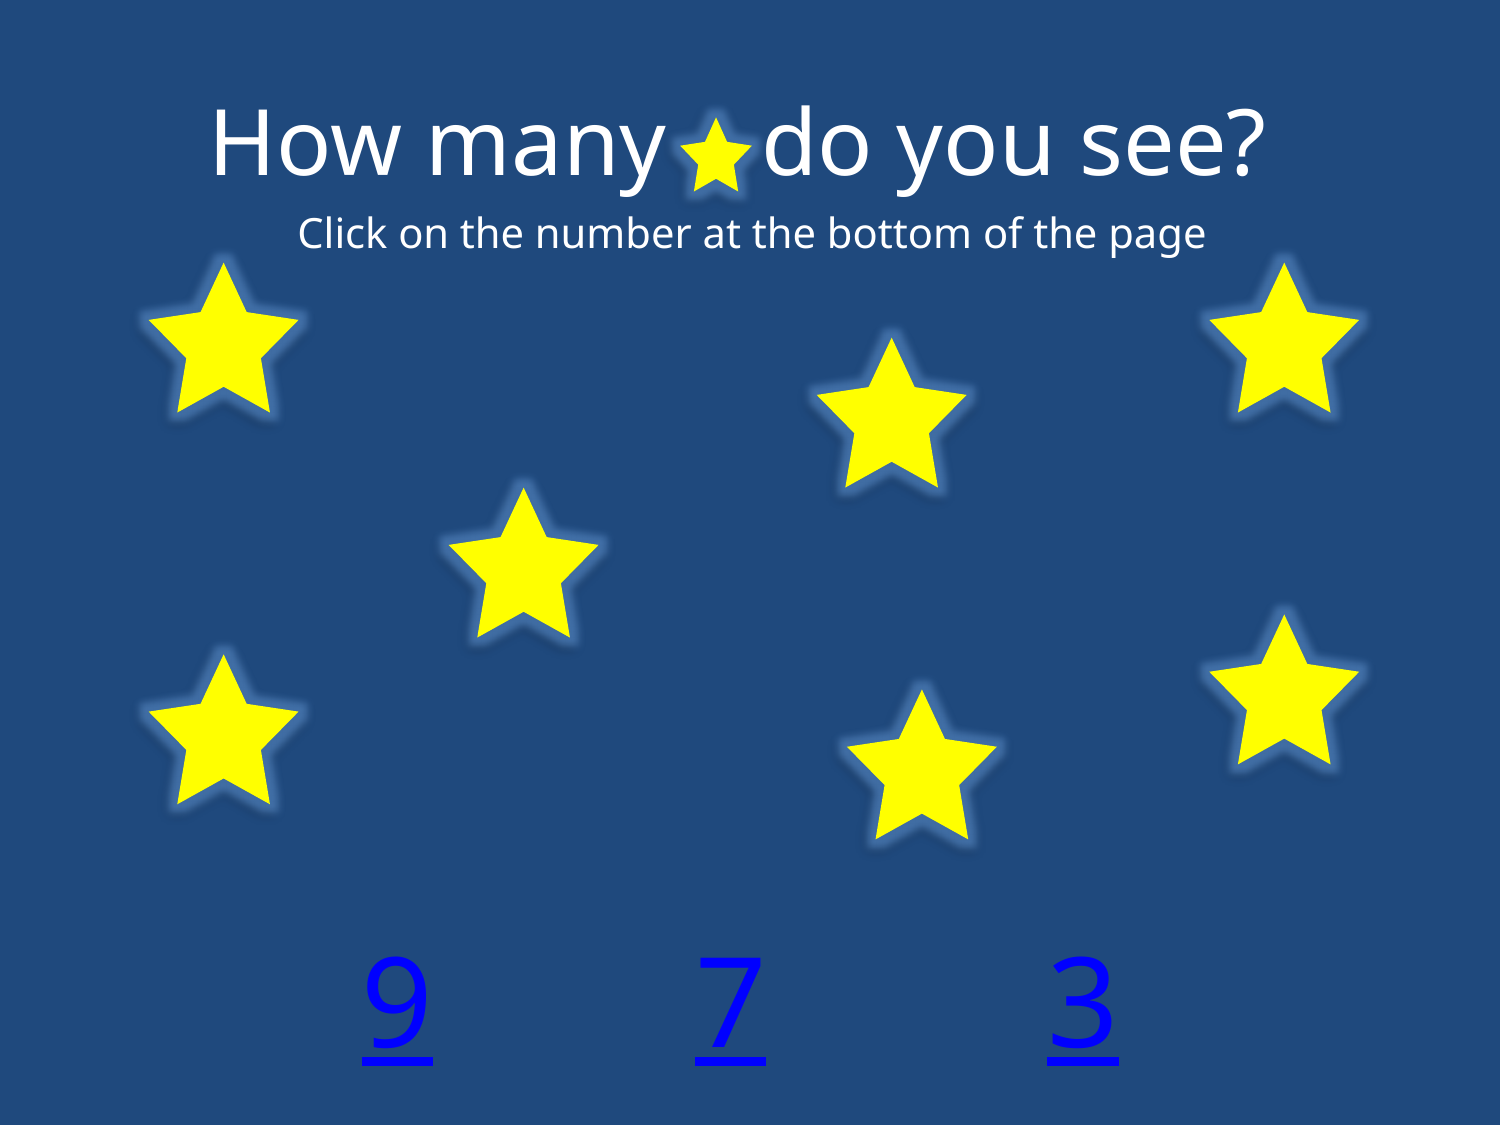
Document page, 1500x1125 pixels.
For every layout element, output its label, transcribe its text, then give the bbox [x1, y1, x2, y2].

text_box [448, 487, 599, 638]
text_box 3 [1032, 914, 1134, 1101]
text_box [846, 689, 997, 840]
text_box [680, 117, 752, 192]
text_box [1209, 262, 1360, 413]
text_box Click on the number at the bottom of the page [282, 199, 1222, 265]
text_box 7 [680, 914, 783, 1101]
text_box [816, 337, 967, 488]
text_box [148, 262, 299, 413]
text_box [1209, 614, 1360, 765]
text_box [148, 654, 299, 805]
title How many do you see? [75, 45, 1425, 233]
text_box 9 [346, 914, 449, 1101]
